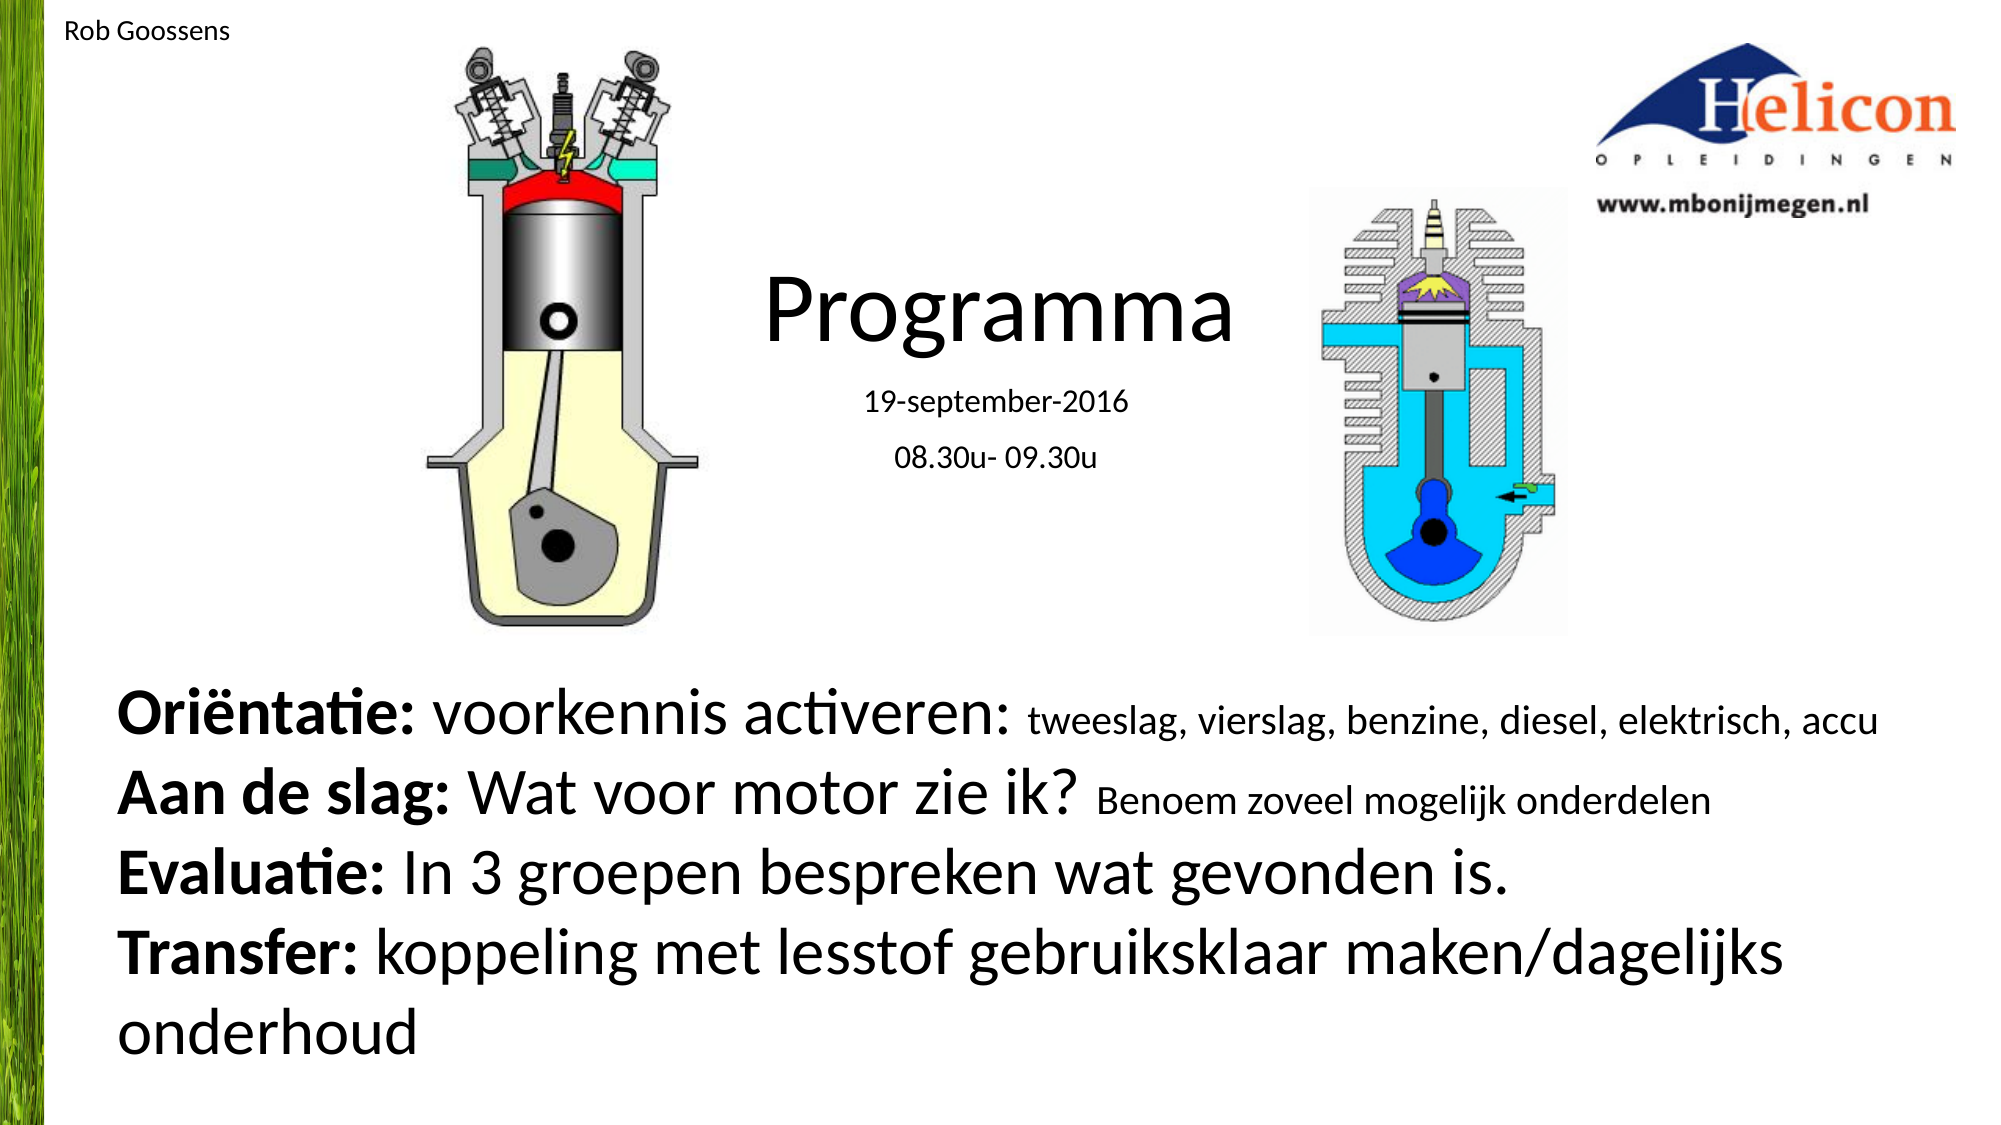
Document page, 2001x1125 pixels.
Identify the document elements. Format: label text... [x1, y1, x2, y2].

picture [1309, 187, 1568, 636]
picture [1596, 43, 1956, 218]
text_box Oriëntatie: voorkennis activeren: tweeslag, vierslag, benzine, diesel, elektrisch, accu Aan de slag: Wat voor motor zie ik? Benoem zoveel mogelijk onderdelen Evaluatie: In 3 groepen bespreken wat gevonden is. Transfer: koppeling met lesstof gebruiksklaar maken/dagelijks onderhoud [102, 455, 1924, 1076]
text_box [0, 0, 45, 1125]
picture [396, 34, 730, 636]
subtitle Programma 19-september-2016 08.30u- 09.30u [730, 247, 1309, 511]
text_box Rob Goossens [49, 3, 250, 54]
